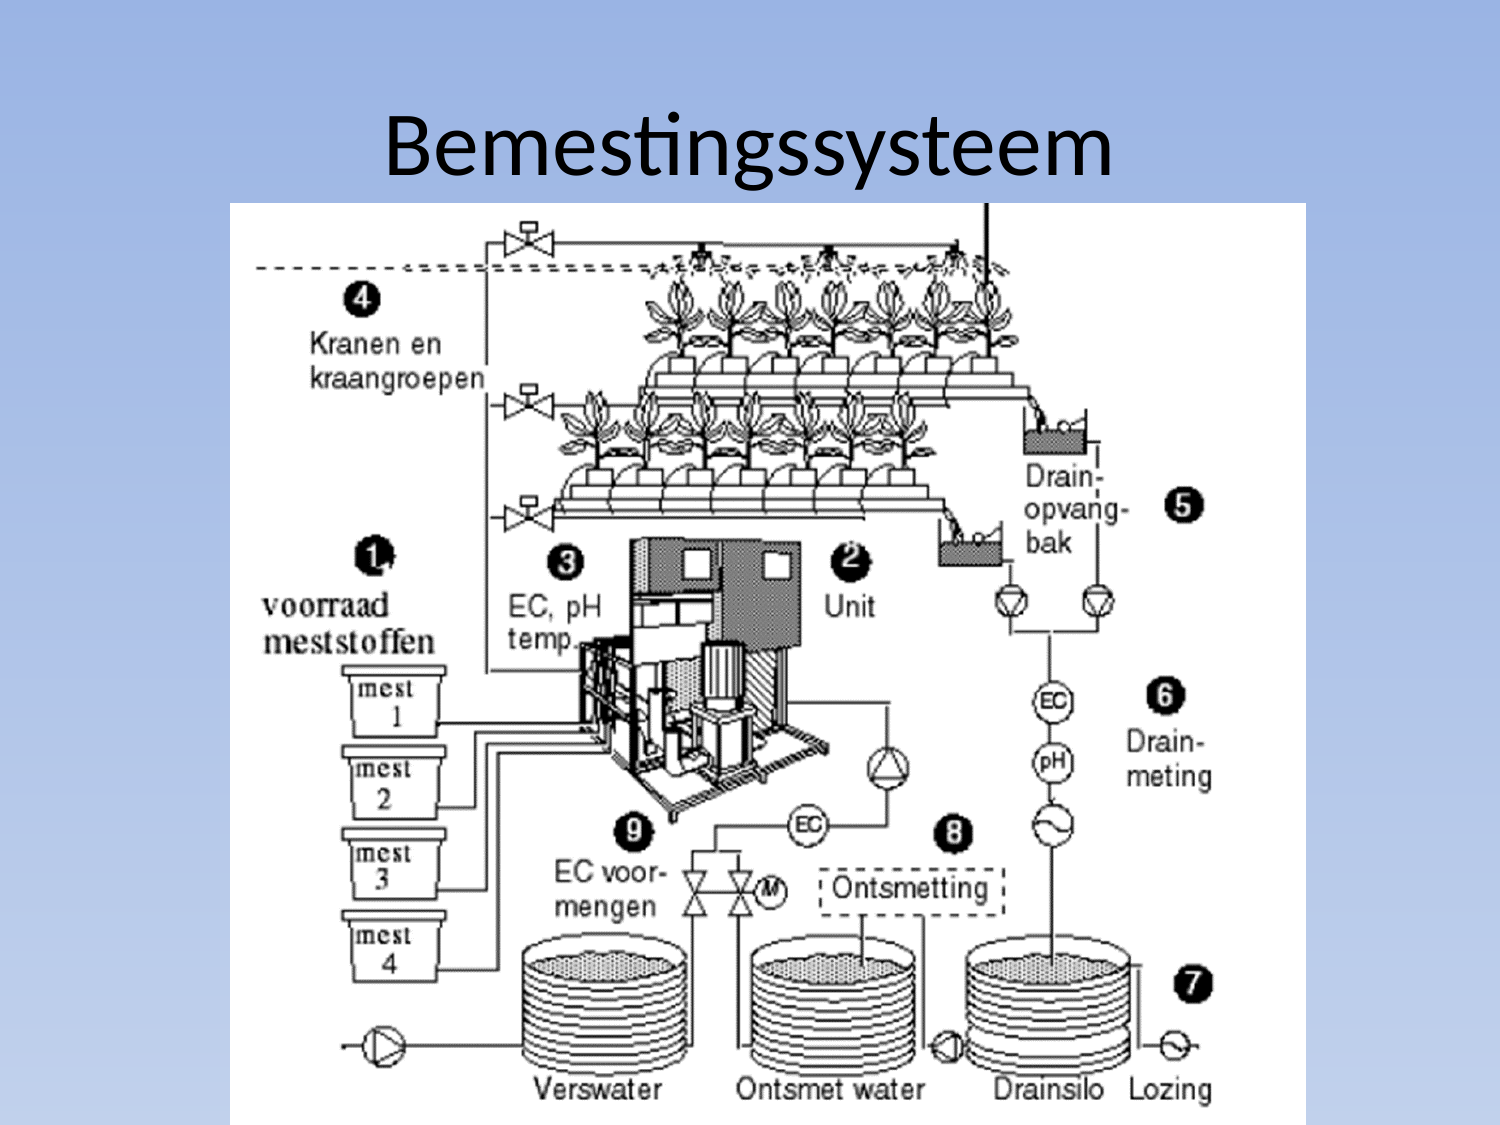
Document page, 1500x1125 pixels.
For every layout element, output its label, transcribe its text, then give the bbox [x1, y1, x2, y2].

picture [229, 203, 1306, 1125]
title Bemestingssysteem [75, 45, 1425, 233]
